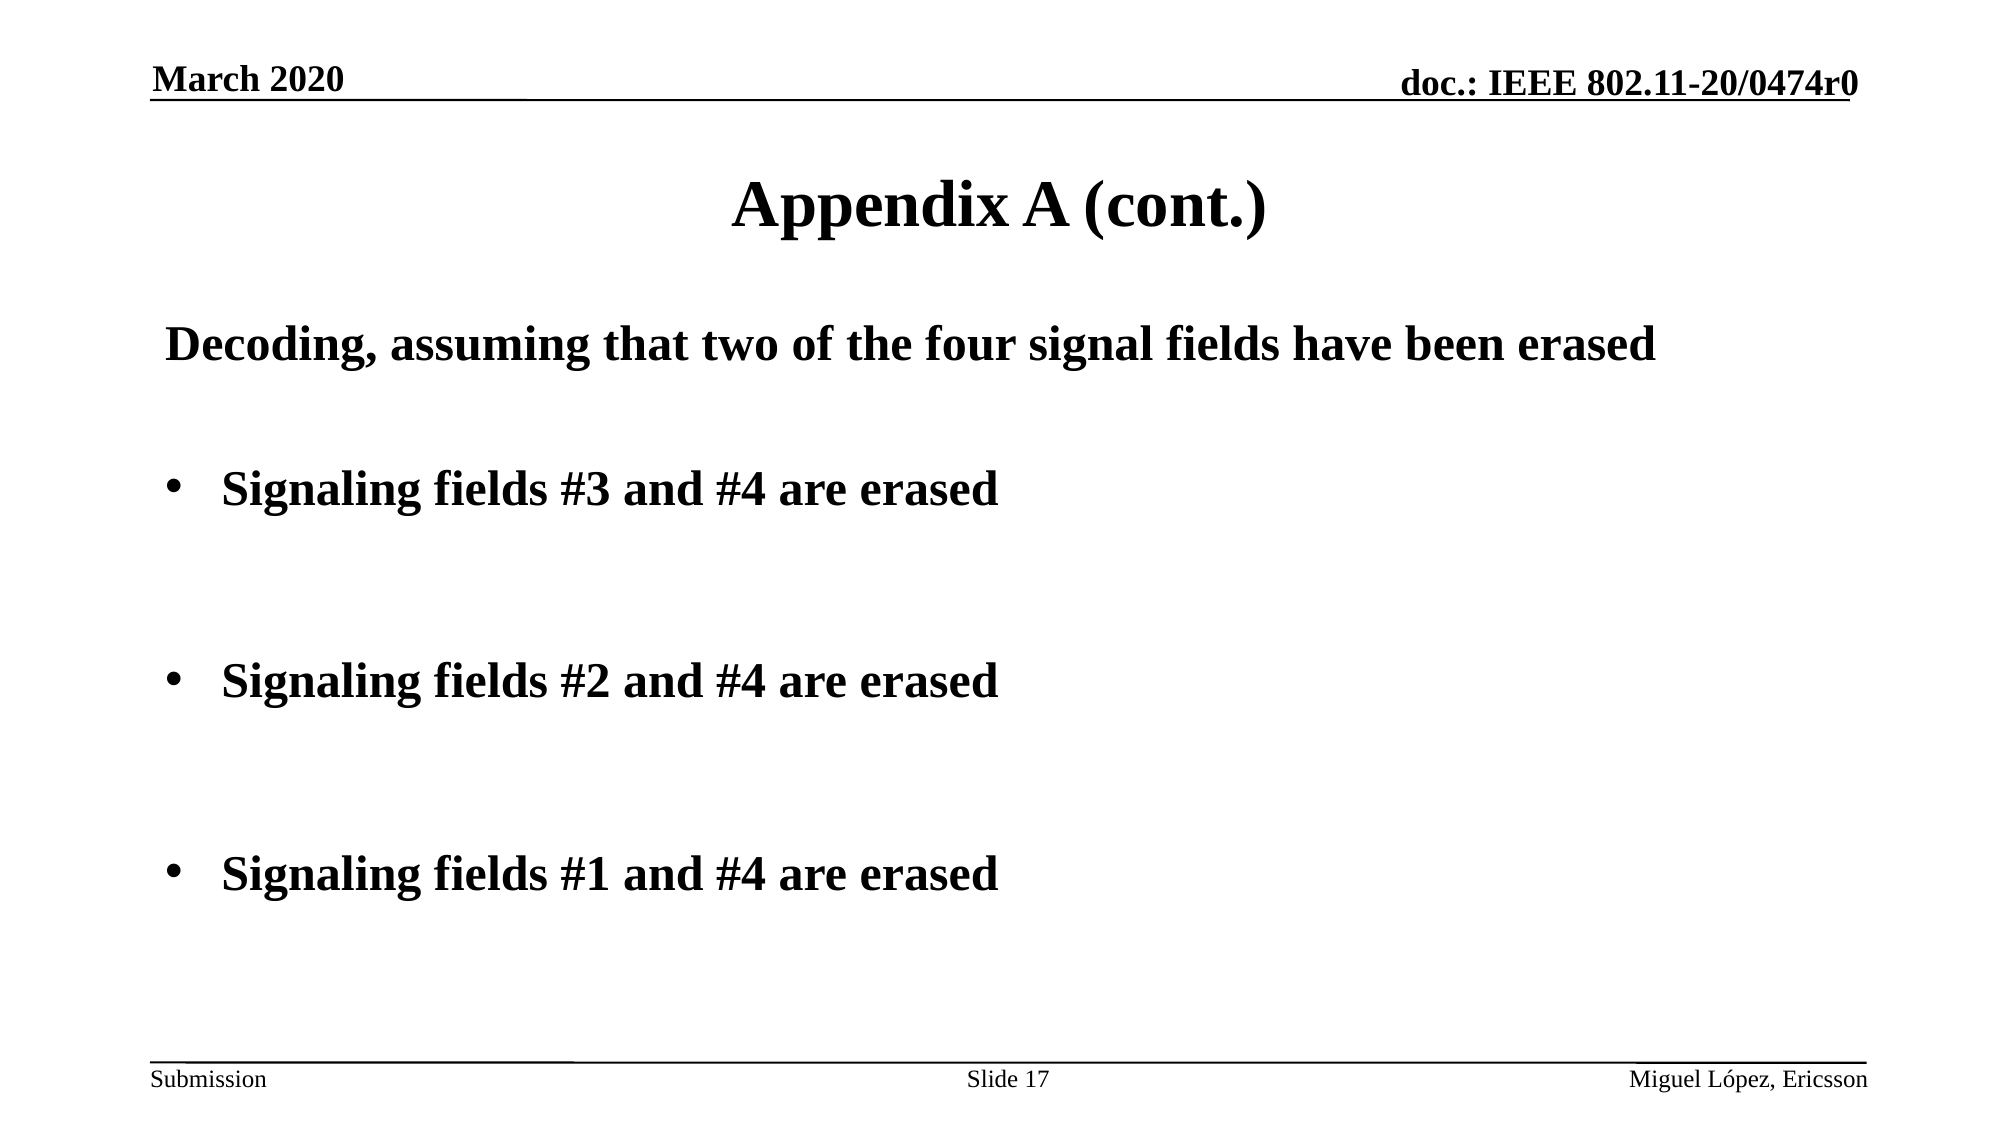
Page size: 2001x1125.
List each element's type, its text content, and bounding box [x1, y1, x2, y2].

slide_number Slide 17 [950, 1061, 1067, 1123]
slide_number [152, 54, 563, 100]
title Appendix A (cont.) [149, 112, 1850, 288]
footer Miguel López, Ericsson [1171, 1061, 1869, 1093]
